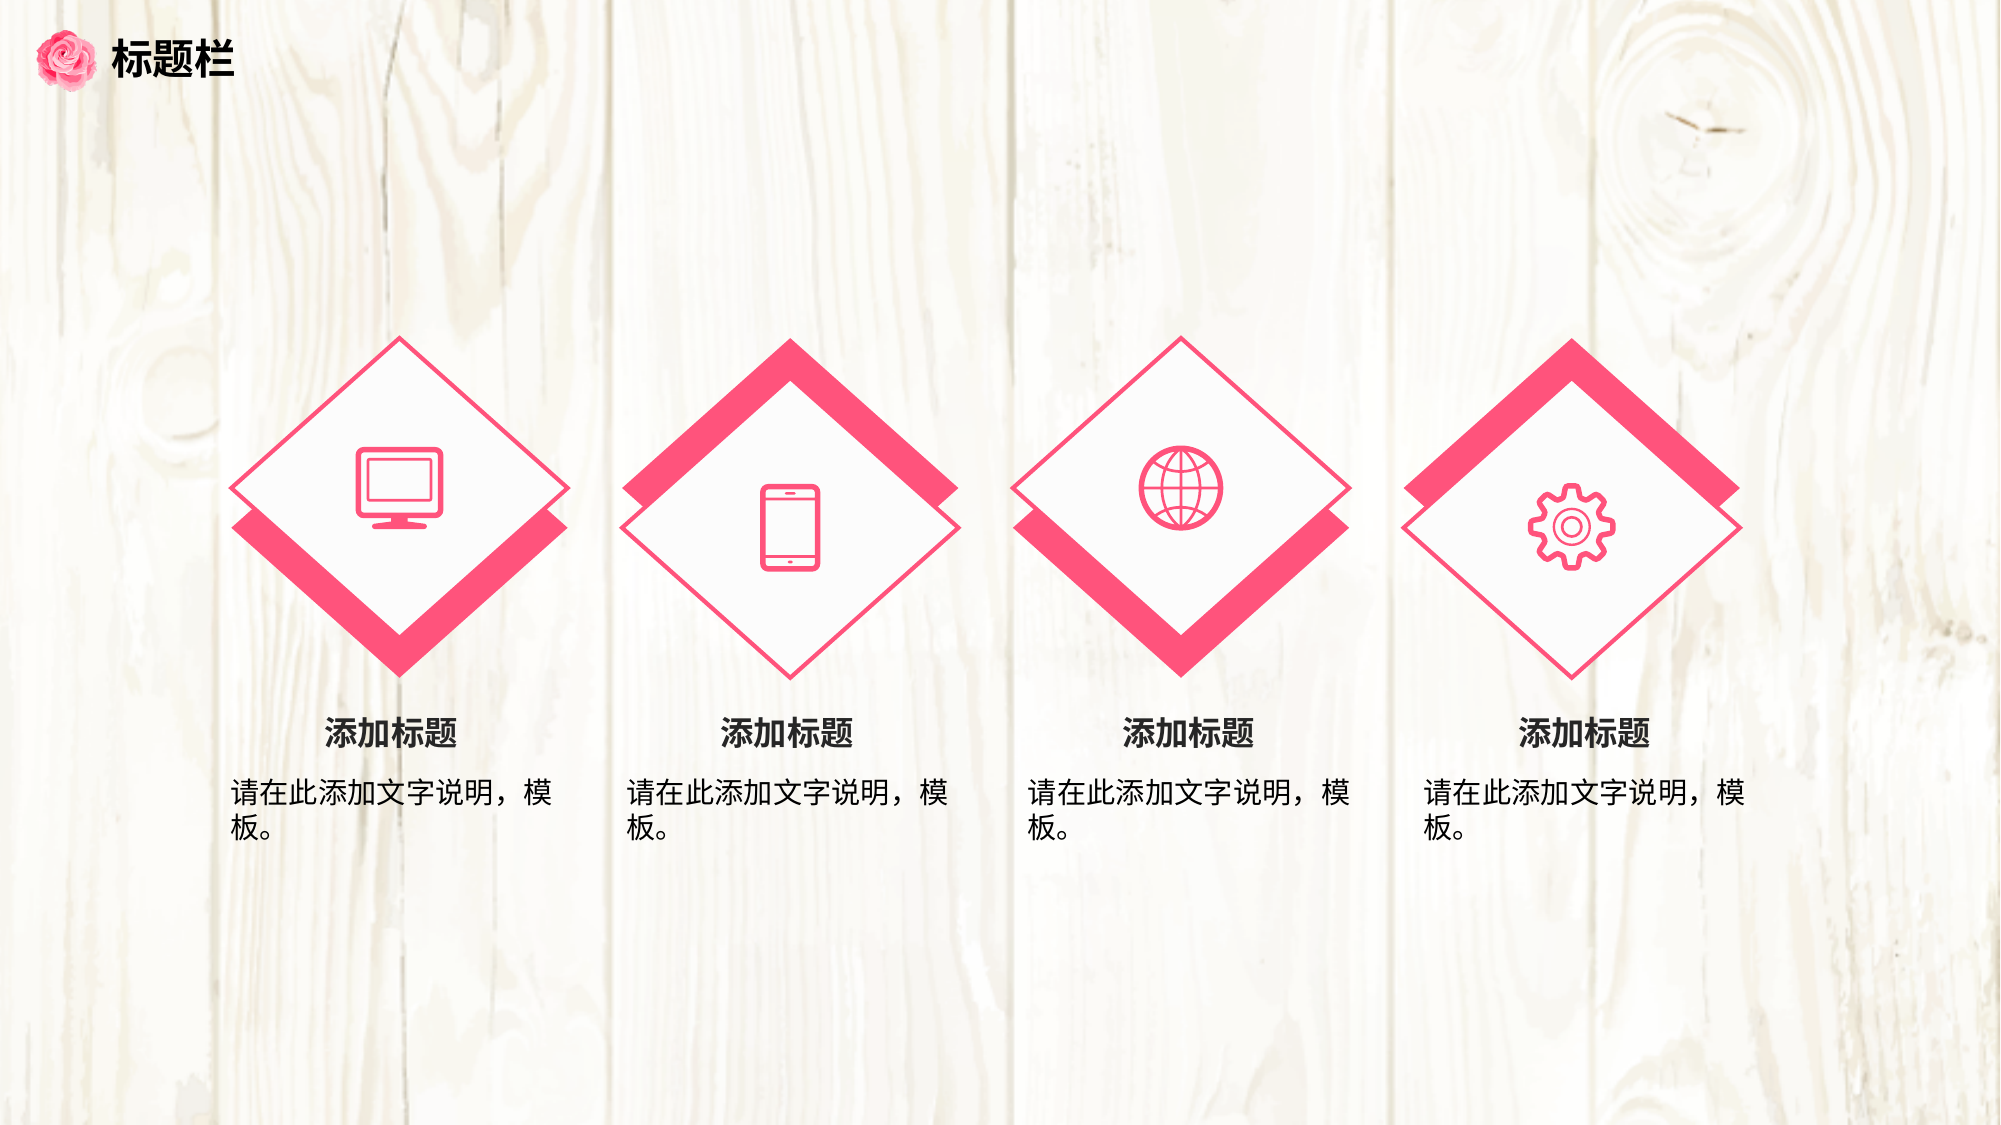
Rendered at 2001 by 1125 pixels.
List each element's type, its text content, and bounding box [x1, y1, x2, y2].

text_box [229, 507, 570, 680]
text_box 添加标题 [1107, 704, 1271, 760]
text_box 添加标题 [1503, 704, 1667, 760]
text_box [1137, 444, 1225, 532]
text_box 请在此添加文字说明，模板。 [215, 766, 568, 852]
picture [0, 0, 2001, 1125]
text_box [620, 336, 960, 509]
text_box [760, 483, 821, 572]
text_box [1403, 377, 1740, 678]
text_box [1527, 483, 1616, 571]
text_box [622, 377, 959, 678]
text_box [355, 446, 444, 530]
text_box [1012, 338, 1350, 639]
text_box 标题栏 [96, 25, 384, 91]
text_box [1011, 507, 1351, 680]
text_box [231, 338, 568, 639]
text_box 请在此添加文字说明，模板。 [611, 766, 964, 852]
text_box 添加标题 [706, 704, 869, 760]
text_box 添加标题 [310, 704, 473, 760]
text_box [1402, 336, 1742, 509]
text_box 请在此添加文字说明，模板。 [1408, 766, 1762, 852]
text_box 请在此添加文字说明，模板。 [1012, 766, 1366, 852]
